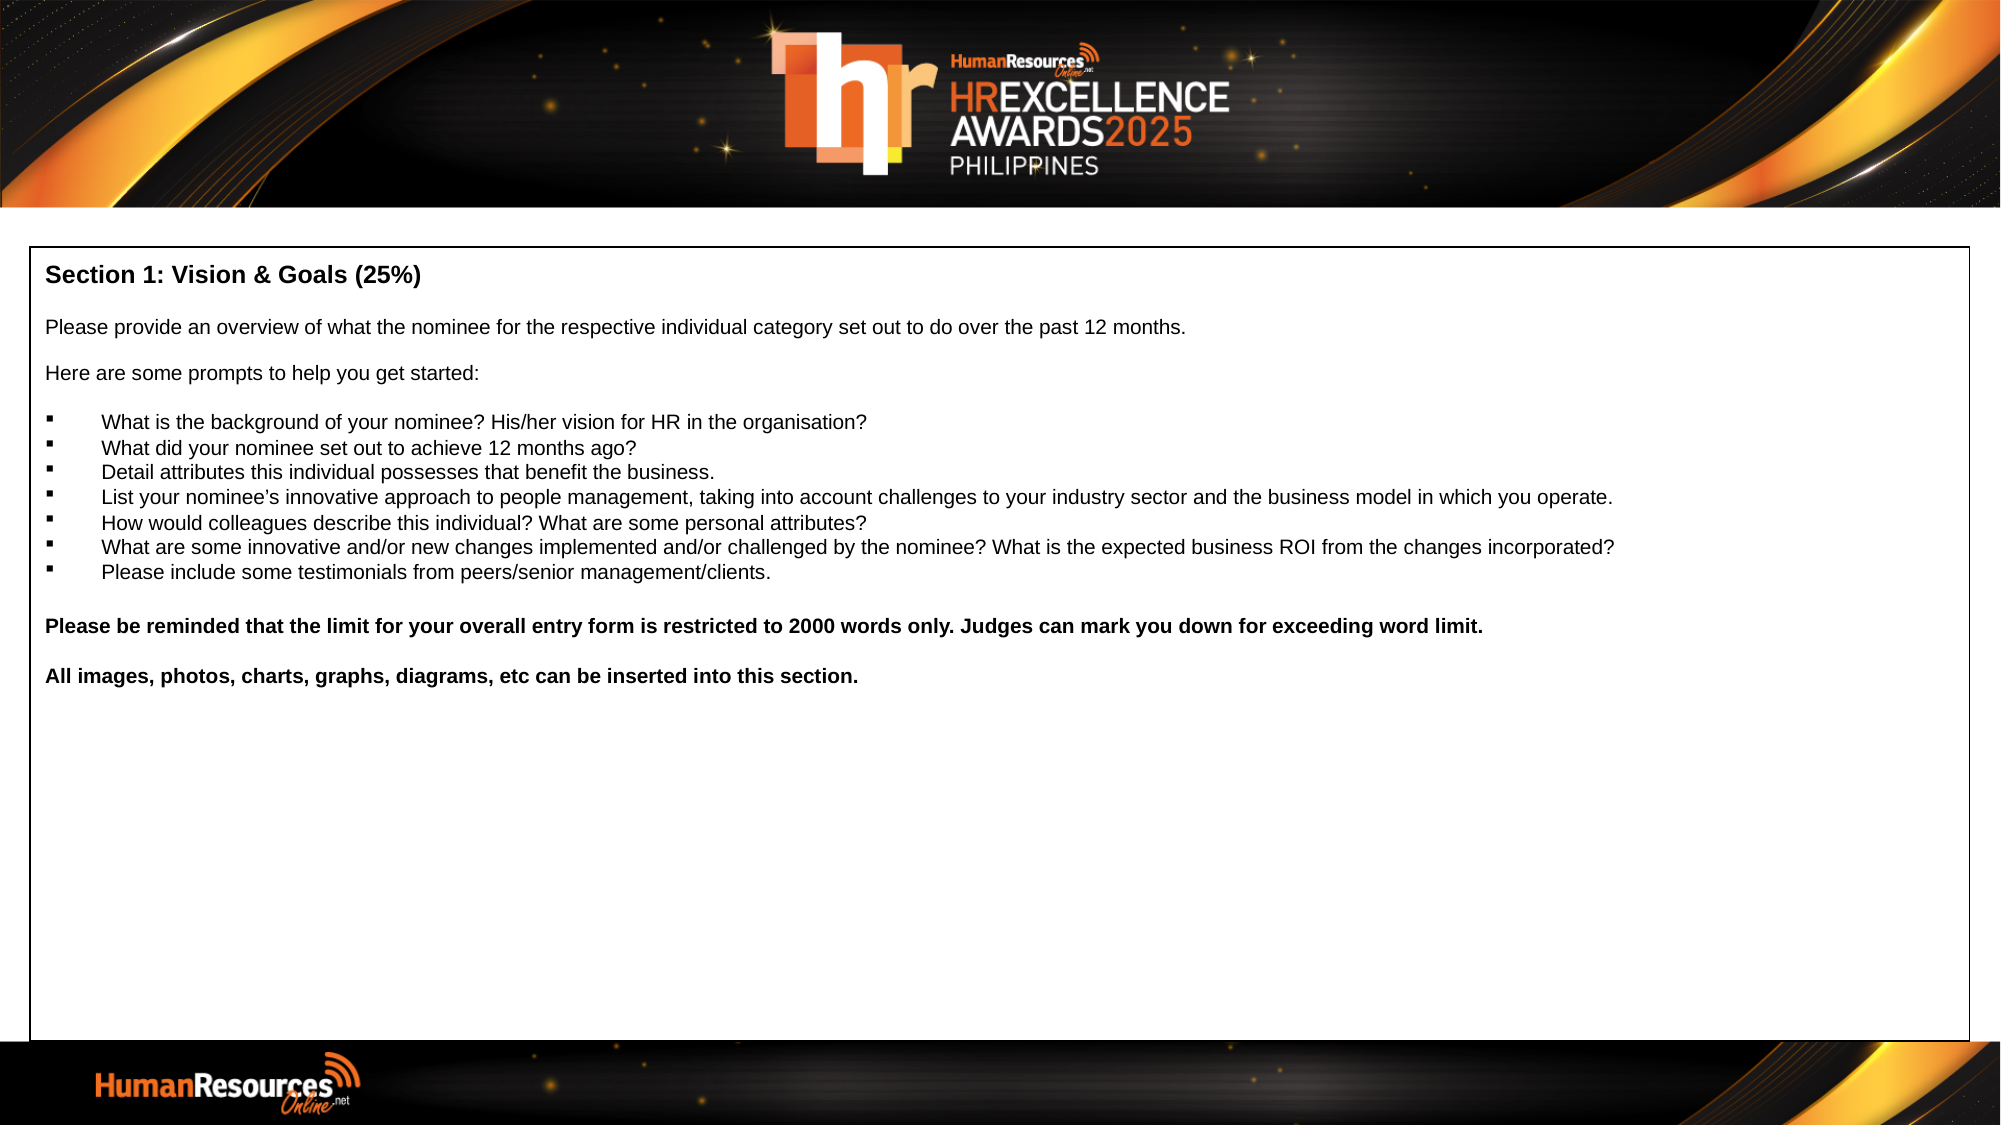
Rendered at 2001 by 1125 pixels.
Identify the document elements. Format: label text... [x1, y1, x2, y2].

picture [0, 0, 2001, 1125]
text_box Section 1: Vision & Goals (25%) Please provide an overview of what the nominee for the respective individual category set out to do over the past 12 months. Here are some prompts to help you get started: What is the background of your nominee? His/her vision for HR in the organisation? What did your nominee set out to achieve 12 months ago? Detail attributes this individual possesses that benefit the business. List your nominee’s innovative approach to people management, taking into account challenges to your industry sector and the business model in which you operate. How would colleagues describe this individual? What are some personal attributes? What are some innovative and/or new changes implemented and/or challenged by the nominee? What is the expected business ROI from the changes incorporated? Please include some testimonials from peers/senior management/clients. Please be reminded that the limit for your overall entry form is restricted to 2000 words only. Judges can mark you down for exceeding word limit. All images, photos, charts, graphs, diagrams, etc can be inserted into this section. [30, 246, 1970, 1042]
